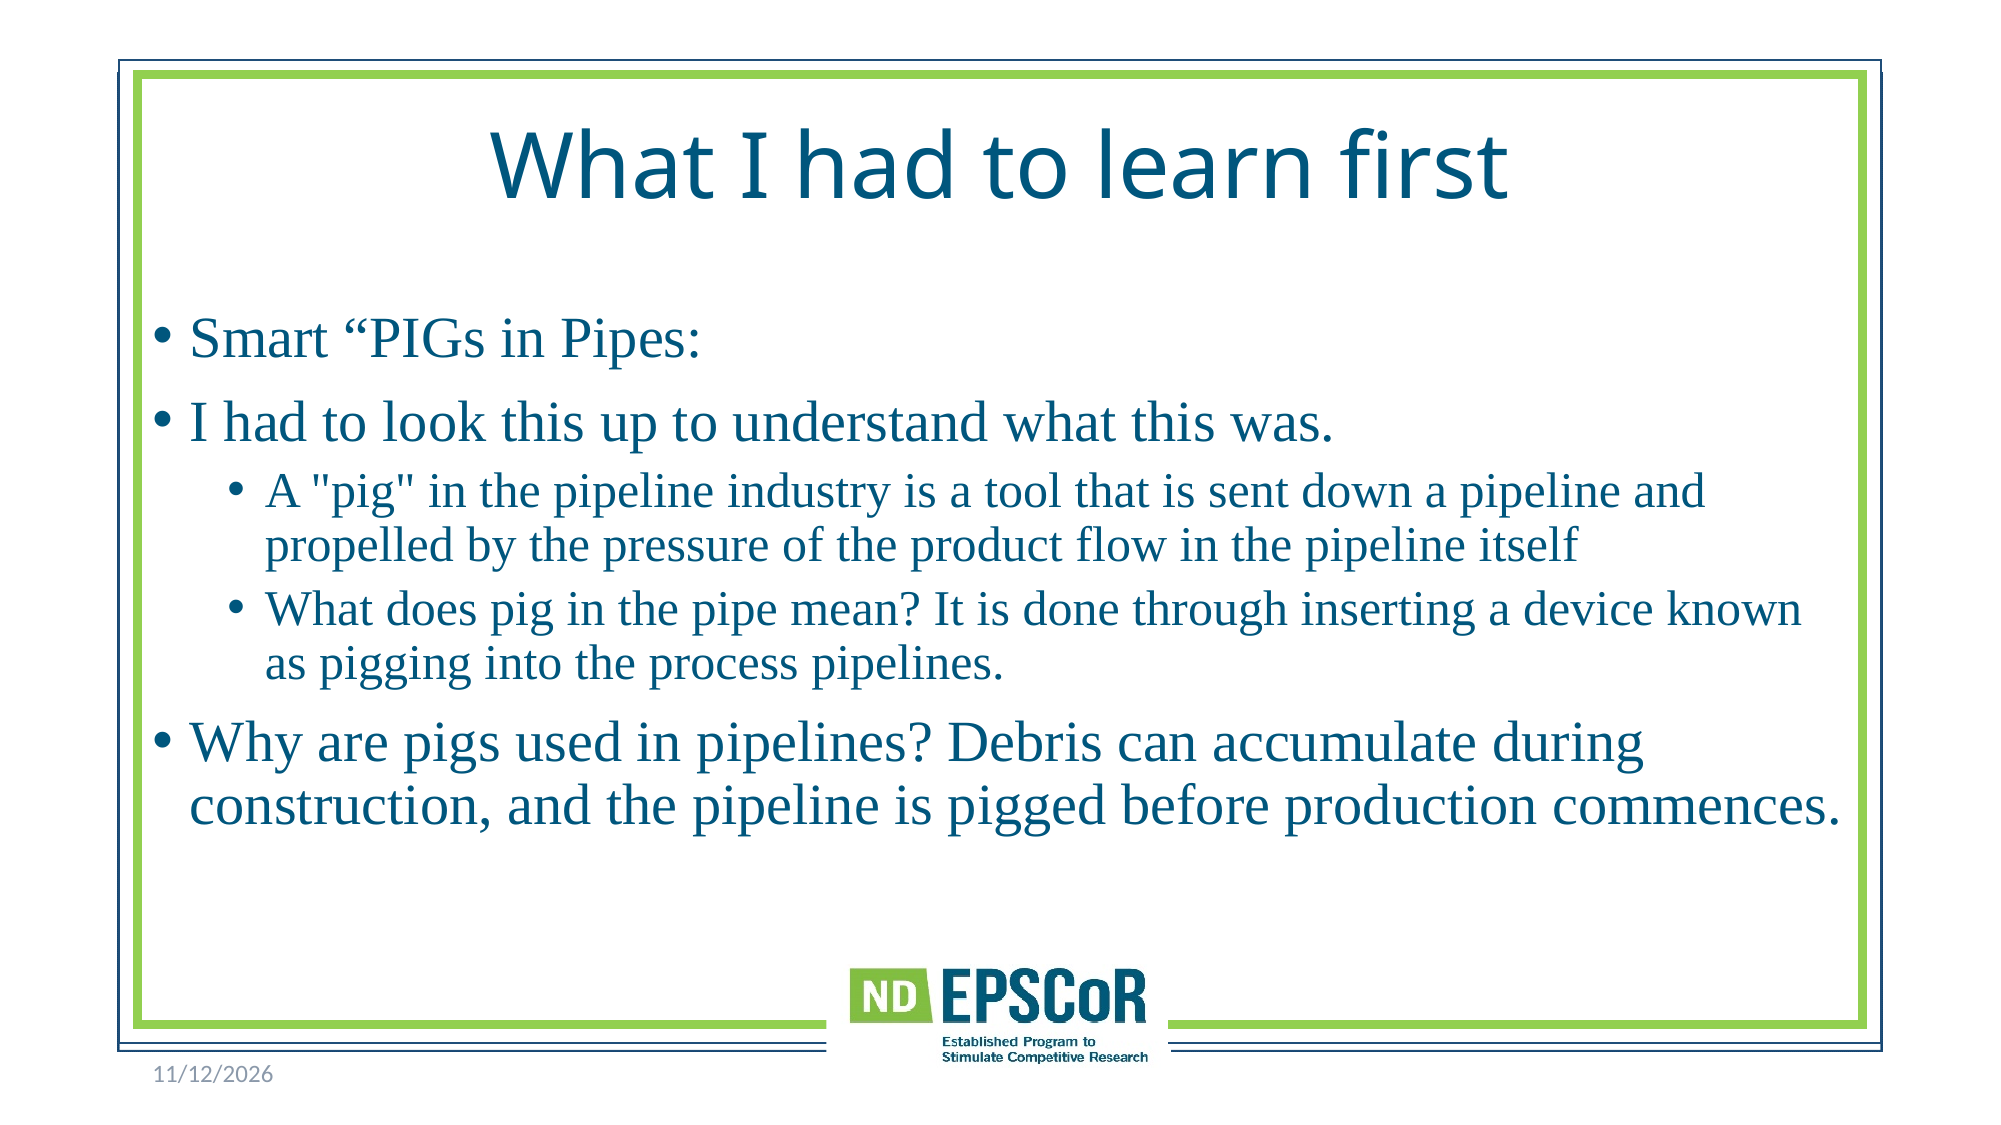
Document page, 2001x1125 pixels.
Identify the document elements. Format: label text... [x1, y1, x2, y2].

picture [588, 72, 1883, 1068]
list Smart “PIGs in Pipes: I had to look this up to understand what this was. A "pig" in the pipeline industry is a tool that is sent down a pipeline and propelled by the pressure of the product flow in the pipeline itself What does pig in the pipe mean? It is done through inserting a device known as pigging into the process pipelines. Why are pigs used in pipelines? Debris can accumulate during construction, and the pipeline is pigged before production commences. [137, 299, 1863, 1014]
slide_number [137, 1042, 588, 1103]
picture [117, 72, 137, 1052]
title What I had to learn first [137, 59, 1863, 278]
